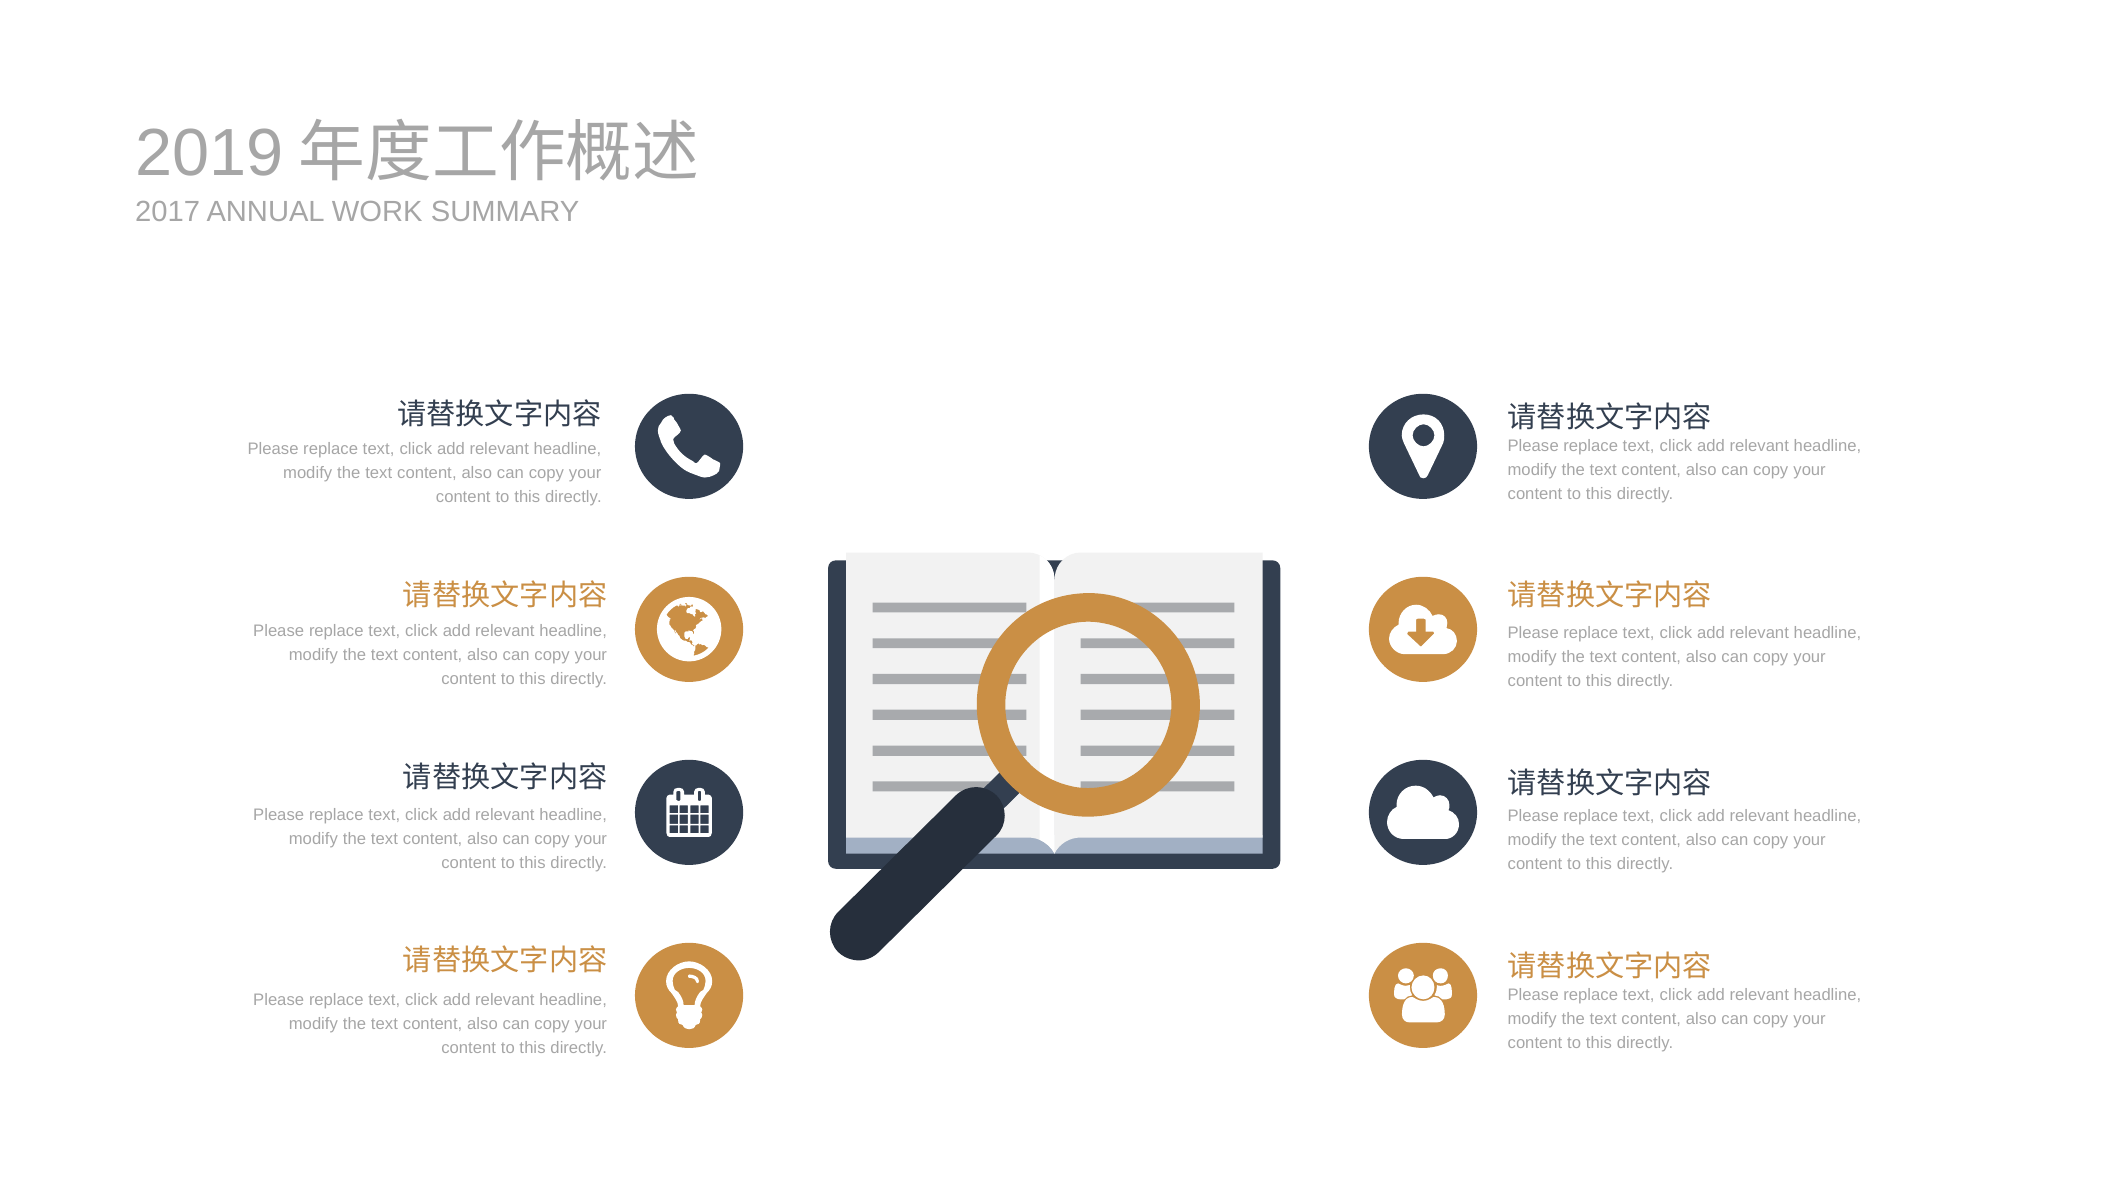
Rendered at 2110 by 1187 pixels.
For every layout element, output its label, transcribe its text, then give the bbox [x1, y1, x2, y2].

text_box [1507, 939, 1864, 1053]
text_box 2017 ANNUAL WORK SUMMARY [135, 191, 596, 227]
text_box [1368, 576, 1478, 682]
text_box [1368, 942, 1478, 1048]
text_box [246, 388, 602, 507]
text_box 2019年度工作概述 [135, 108, 783, 189]
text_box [634, 576, 744, 682]
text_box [251, 750, 608, 873]
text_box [1368, 393, 1478, 499]
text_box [1368, 759, 1478, 865]
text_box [1507, 569, 1864, 691]
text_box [634, 942, 744, 1048]
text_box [251, 934, 608, 1058]
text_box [634, 759, 744, 865]
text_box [1507, 390, 1864, 504]
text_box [251, 568, 608, 689]
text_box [634, 393, 744, 499]
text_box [1507, 756, 1864, 874]
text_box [827, 552, 1281, 963]
